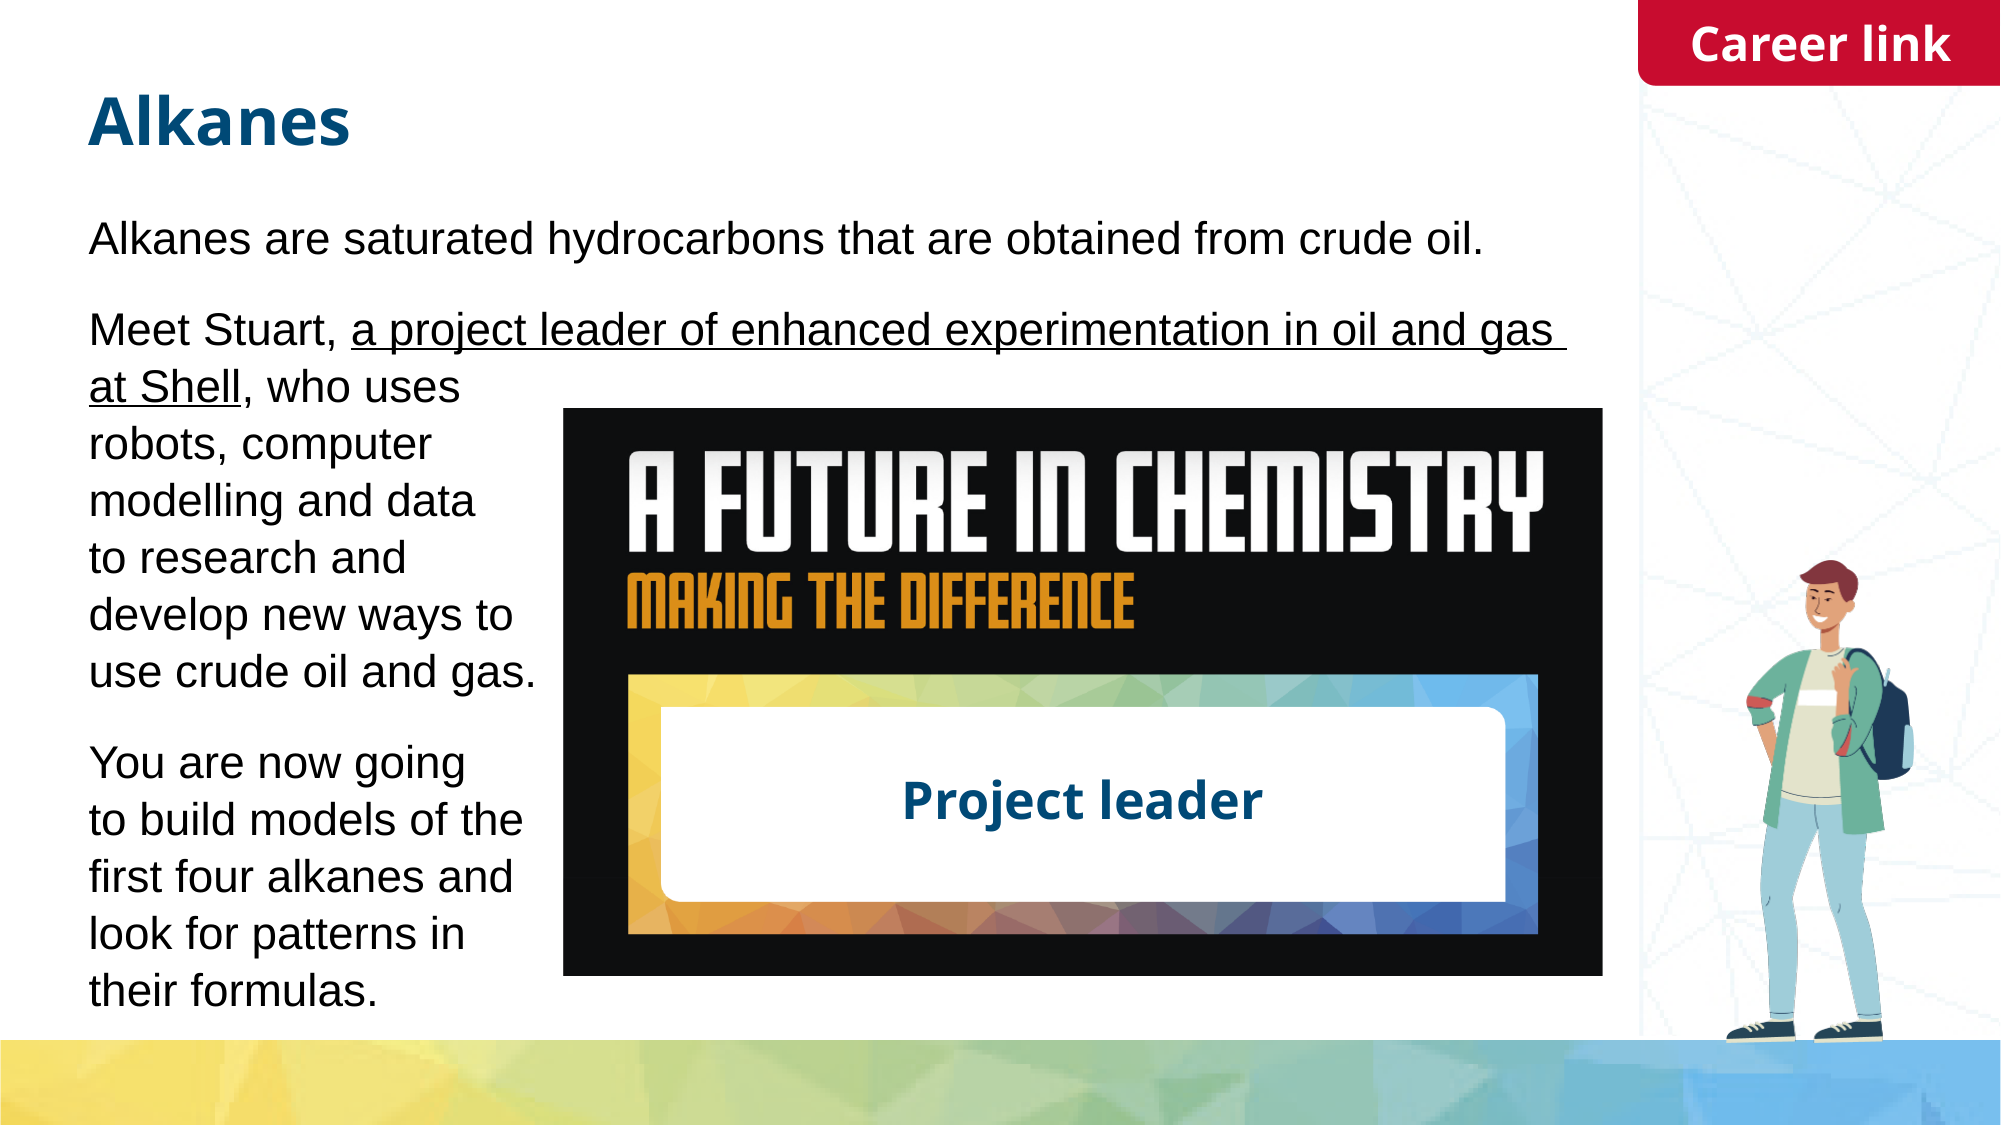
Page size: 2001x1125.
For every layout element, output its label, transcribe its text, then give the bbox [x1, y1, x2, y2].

title Alkanes [88, 88, 1566, 161]
list Alkanes are saturated hydrocarbons that are obtained from crude oil. Meet Stuart, a project leader of enhanced experimentation in oil and gas at Shell, who uses robots, computer modelling and data to research and develop new ways to use crude oil and gas. You are now going to build models of the first four alkanes and look for patterns in their formulas. [88, 206, 1627, 1037]
picture [562, 408, 1603, 976]
picture [0, 0, 2001, 1125]
